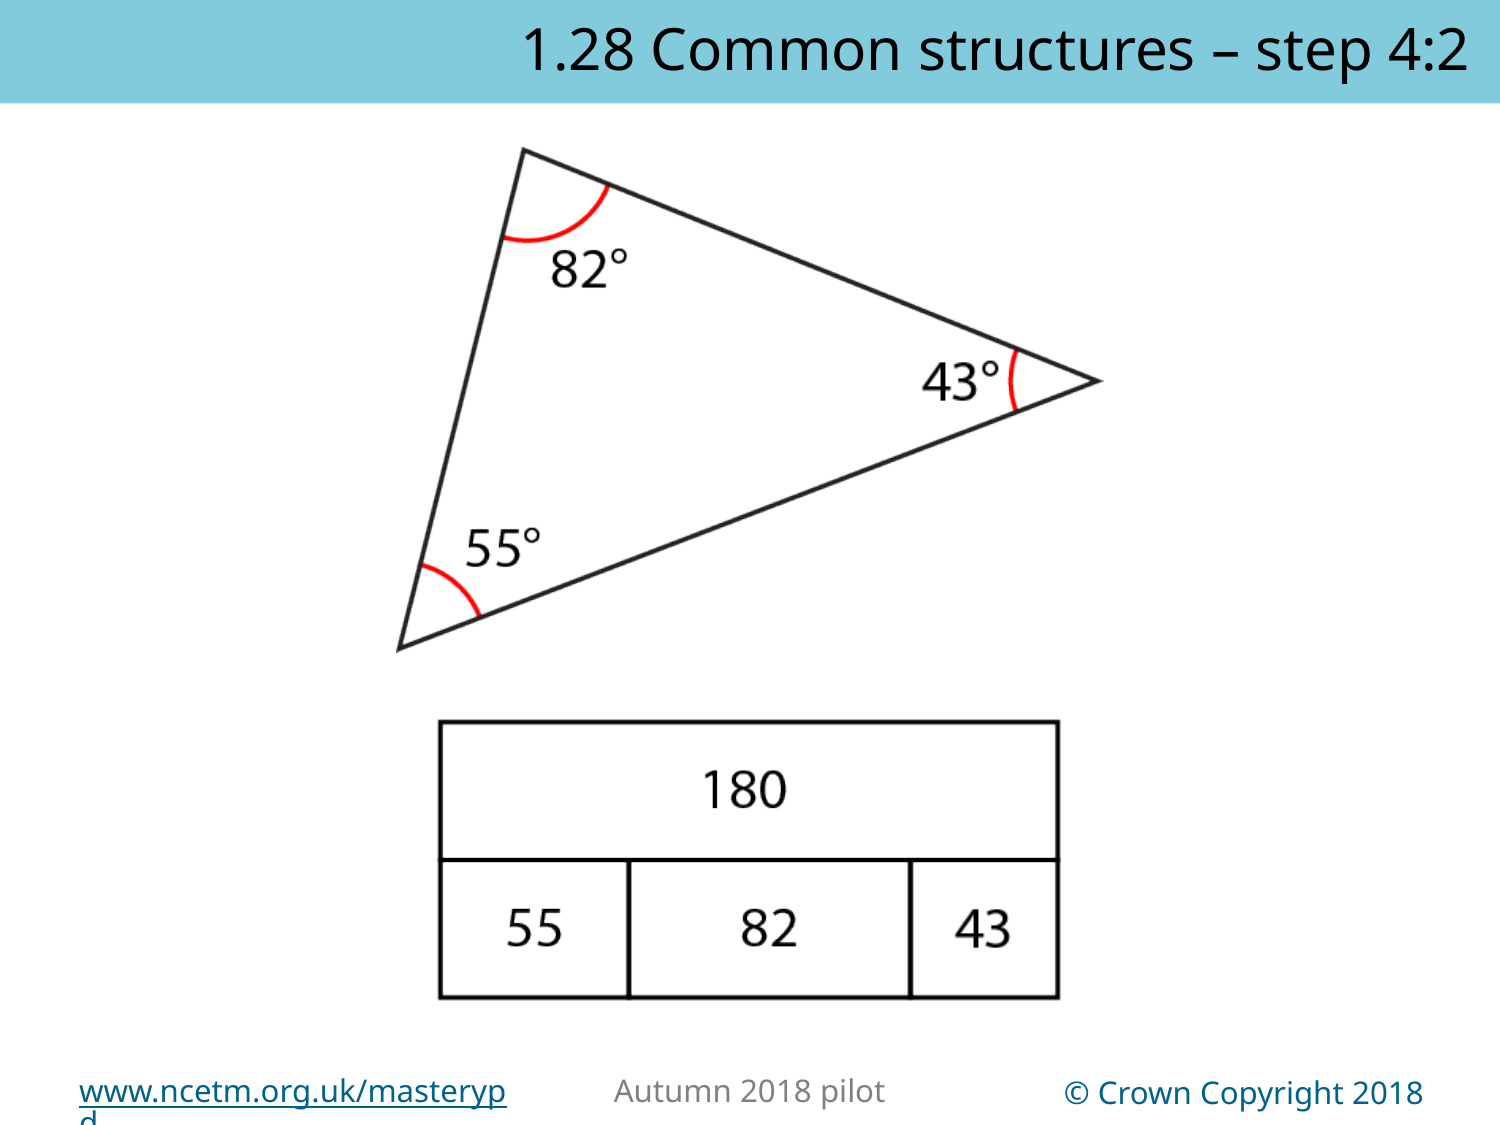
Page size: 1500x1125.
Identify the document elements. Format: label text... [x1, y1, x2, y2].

picture [396, 710, 1104, 1009]
picture [396, 147, 1104, 653]
list 1.28 Common structures – step 4:2 [0, 0, 1500, 104]
